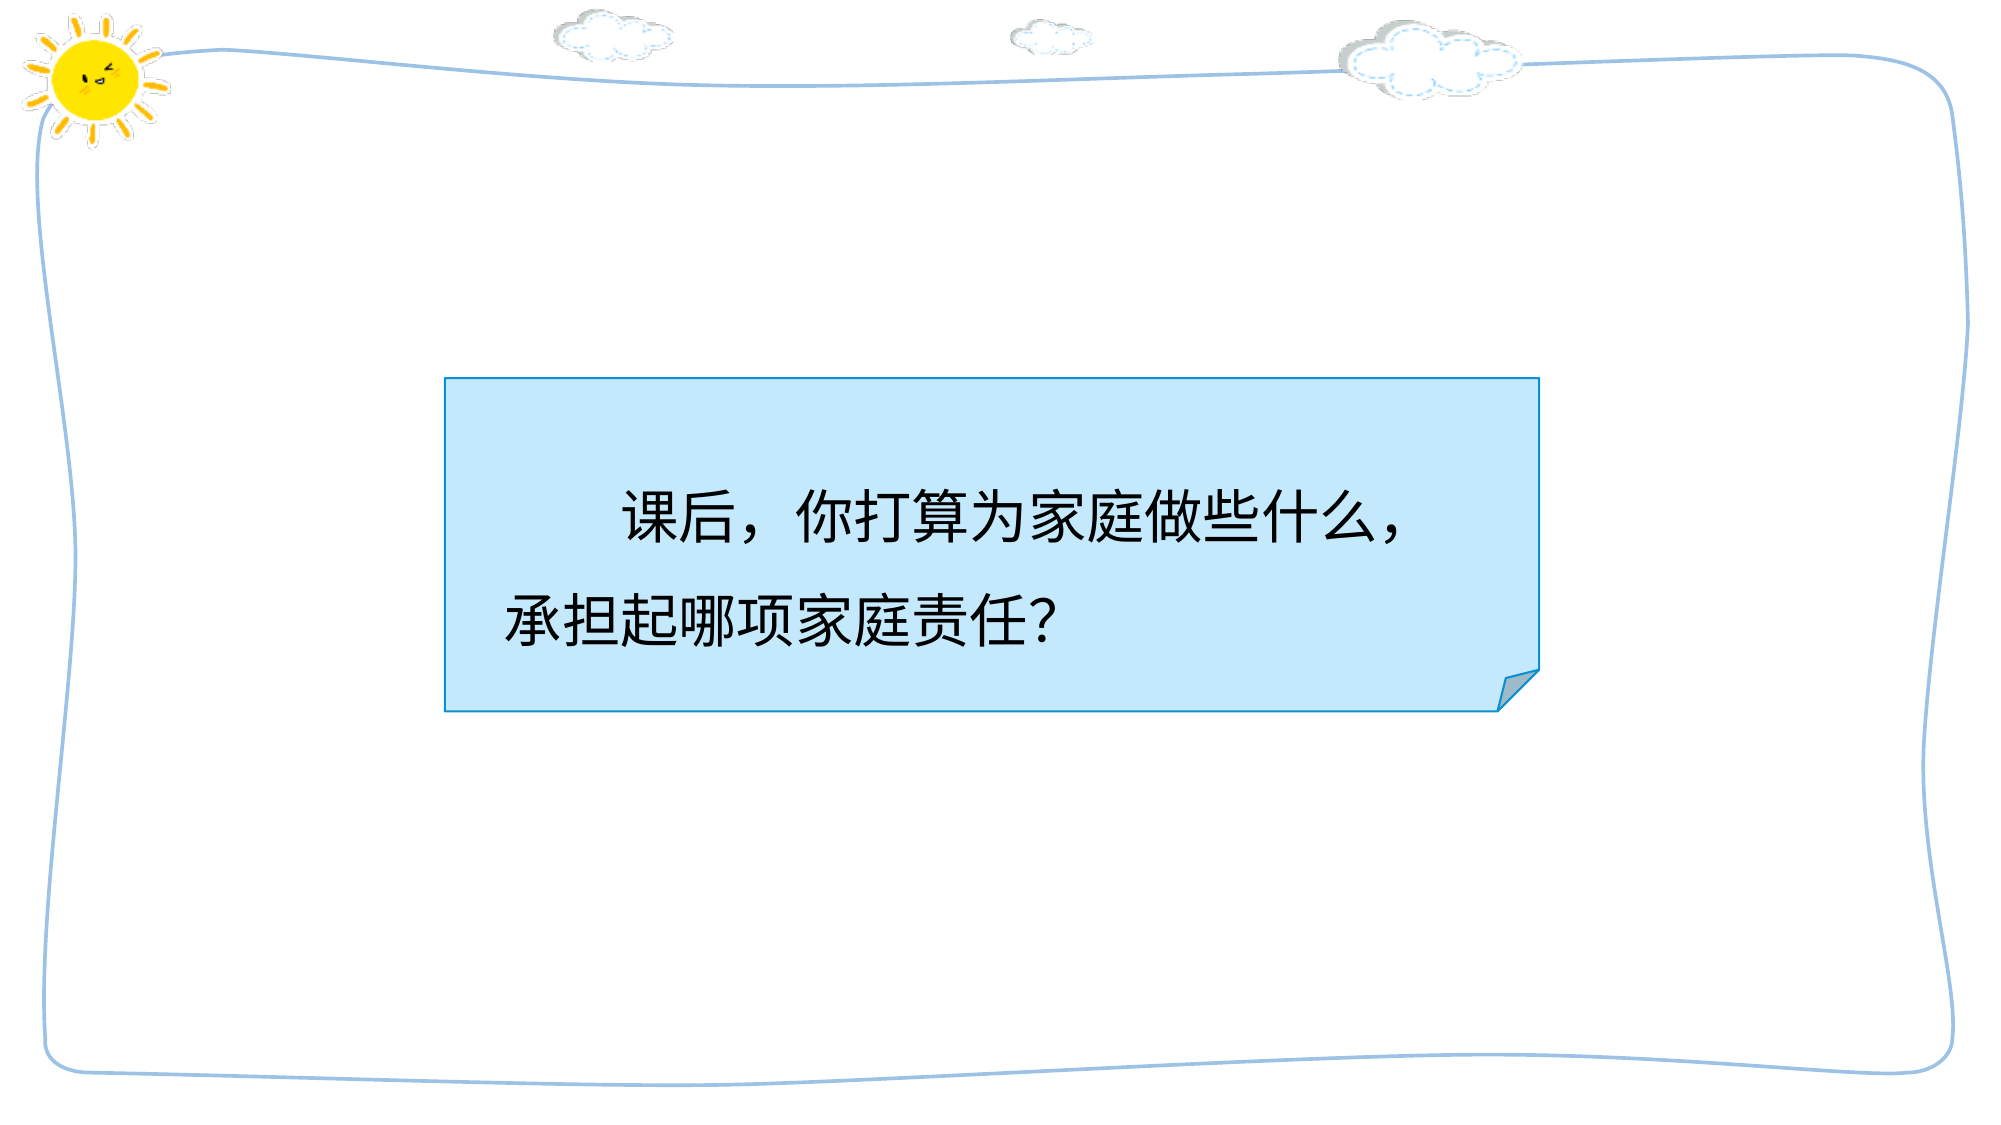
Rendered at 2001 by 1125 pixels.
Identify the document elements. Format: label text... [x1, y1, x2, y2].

picture [1338, 16, 1524, 101]
picture [553, 7, 675, 63]
text_box 课后，你打算为家庭做些什么，承担起哪项家庭责任？ [444, 378, 1540, 712]
picture [15, 12, 174, 152]
picture [1010, 18, 1094, 56]
